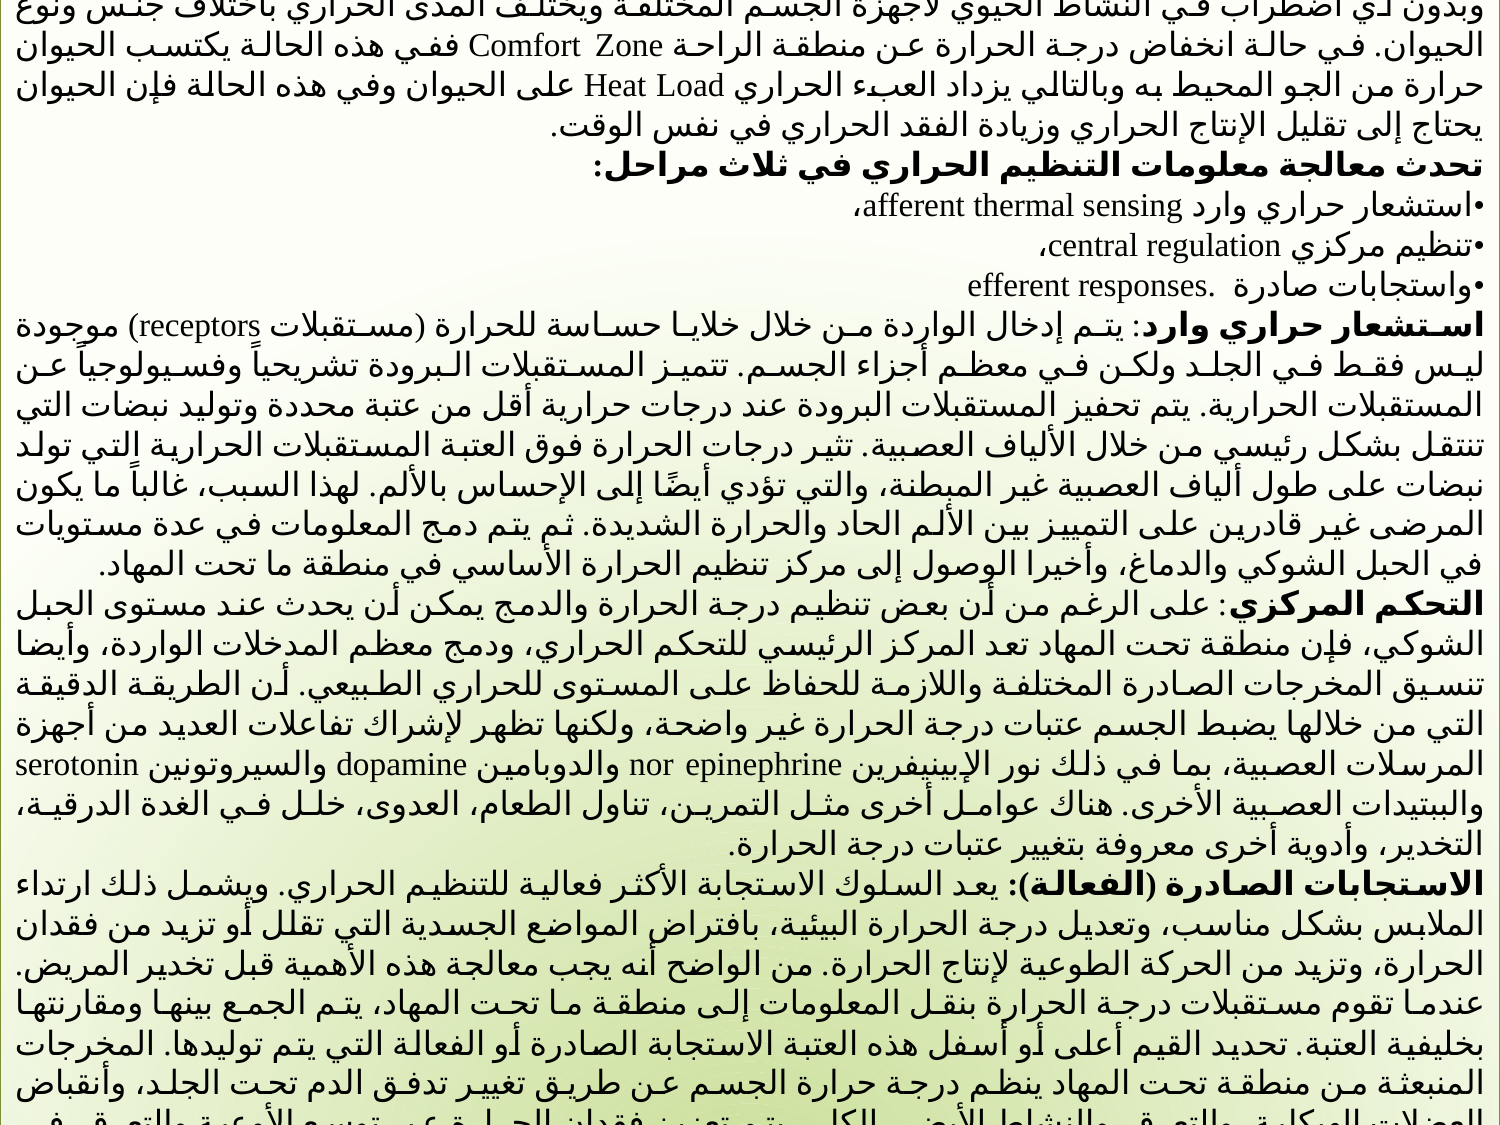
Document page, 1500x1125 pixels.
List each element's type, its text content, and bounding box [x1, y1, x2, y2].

text_box المدى الحراري: يقع المدى الحراري بين درجتين من حرارة الجو والذي تكون فيه درجة حرارة الجسم ثابتة منتظمة طبيعيا وبدون أي اضطراب في النشاط الحيوي لأجهزة الجسم المختلفة ويختلف المدى الحراري باختلاف جنس ونوع الحيوان. في حالة انخفاض درجة الحرارة عن منطقة الراحة Comfort Zone ففي هذه الحالة يكتسب الحيوان حرارة من الجو المحيط به وبالتالي يزداد العبء الحراري Heat Load على الحيوان وفي هذه الحالة فإن الحيوان يحتاج إلى تقليل الإنتاج الحراري وزيادة الفقد الحراري في نفس الوقت. تحدث معالجة معلومات التنظيم الحراري في ثلاث مراحل: • استشعار حراري وارد afferent thermal sensing، • تنظيم مركزي central regulation، • واستجابات صادرة .efferent responses استشعار حراري وارد: يتم إدخال الواردة من خلال خلايا حساسة للحرارة (مستقبلات receptors) موجودة ليس فقط في الجلد ولكن في معظم أجزاء الجسم. تتميز المستقبلات البرودة تشريحياً وفسيولوجياً عن المستقبلات الحرارية. يتم تحفيز المستقبلات البرودة عند درجات حرارية أقل من عتبة محددة وتوليد نبضات التي تنتقل بشكل رئيسي من خلال الألياف العصبية. تثير درجات الحرارة فوق العتبة المستقبلات الحرارية التي تولد نبضات على طول ألياف العصبية غير المبطنة، والتي تؤدي أيضًا إلى الإحساس بالألم. لهذا السبب، غالباً ما يكون المرضى غير قادرين على التمييز بين الألم الحاد والحرارة الشديدة. ثم يتم دمج المعلومات في عدة مستويات في الحبل الشوكي والدماغ، وأخيرا الوصول إلى مركز تنظيم الحرارة الأساسي في منطقة ما تحت المهاد. التحكم المركزي: على الرغم من أن بعض تنظيم درجة الحرارة والدمج يمكن أن يحدث عند مستوى الحبل الشوكي، فإن منطقة تحت المهاد تعد المركز الرئيسي للتحكم الحراري، ودمج معظم المدخلات الواردة، وأيضا تنسيق المخرجات الصادرة المختلفة واللازمة للحفاظ على المستوى للحراري الطبيعي. أن الطريقة الدقيقة التي من خلالها يضبط الجسم عتبات درجة الحرارة غير واضحة، ولكنها تظهر لإشراك تفاعلات العديد من أجهزة المرسلات العصبية، بما في ذلك نور الإبينيفرين nor epinephrine والدوبامين dopamine والسيروتونين serotonin والببتيدات العصبية الأخرى. هناك عوامل أخرى مثل التمرين، تناول الطعام، العدوى، خلل في الغدة الدرقية، التخدير، وأدوية أخرى معروفة بتغيير عتبات درجة الحرارة. الاستجابات الصادرة (الفعالة): يعد السلوك الاستجابة الأكثر فعالية للتنظيم الحراري. ويشمل ذلك ارتداء الملابس بشكل مناسب، وتعديل درجة الحرارة البيئية، بافتراض المواضع الجسدية التي تقلل أو تزيد من فقدان الحرارة، وتزيد من الحركة الطوعية لإنتاج الحرارة. من الواضح أنه يجب معالجة هذه الأهمية قبل تخدير المريض. عندما تقوم مستقبلات درجة الحرارة بنقل المعلومات إلى منطقة ما تحت المهاد، يتم الجمع بينها ومقارنتها بخليفية العتبة. تحديد القيم أعلى أو أسفل هذه العتبة الاستجابة الصادرة أو الفعالة التي يتم توليدها. المخرجات المنبعثة من منطقة تحت المهاد ينظم درجة حرارة الجسم عن طريق تغيير تدفق الدم تحت الجلد، وأنقباض العضلات الهيكلية، والتعرق، والنشاط الأيضي الكلي. يتم تعزيز فقدان الحرارة عبر توسع الأوعية والتعرق، في حين يتم الحفاظ على الحرارة عن طريق تثبيط هذه العمليات. يتم تعزيز إنتاج الحرارة (تكوين حراري) عن طريق الارتعاش ويرفع معدل الأيض الكلي. [0, 0, 1500, 1125]
